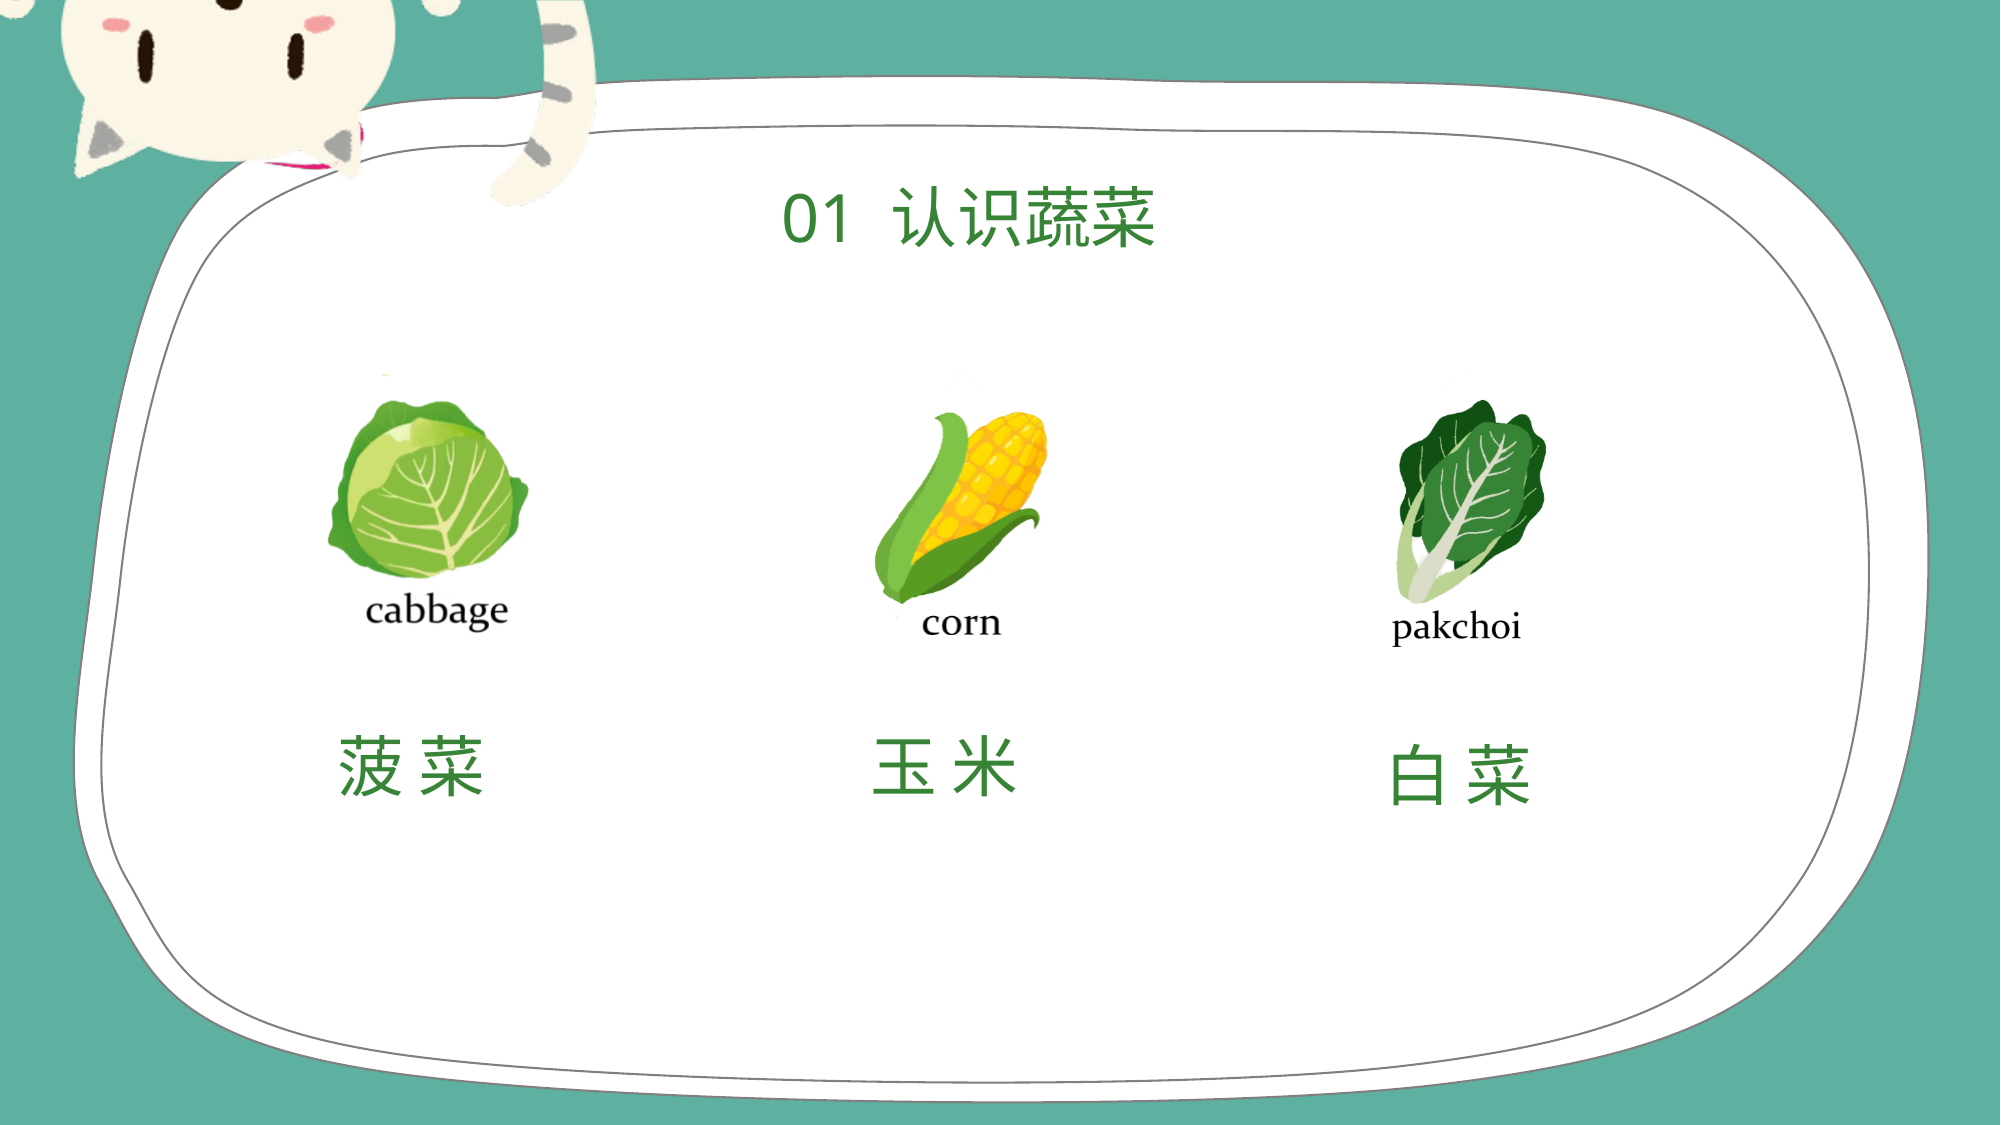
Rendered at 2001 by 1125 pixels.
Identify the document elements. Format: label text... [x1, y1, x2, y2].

picture [1392, 372, 1547, 647]
text_box 01 认识蔬菜 [766, 168, 1270, 264]
text_box 白 菜 [1369, 725, 1618, 821]
text_box 玉 米 [855, 717, 1103, 813]
picture [322, 342, 531, 699]
picture [874, 372, 1084, 635]
text_box 菠 菜 [322, 717, 570, 813]
picture [0, 0, 597, 217]
